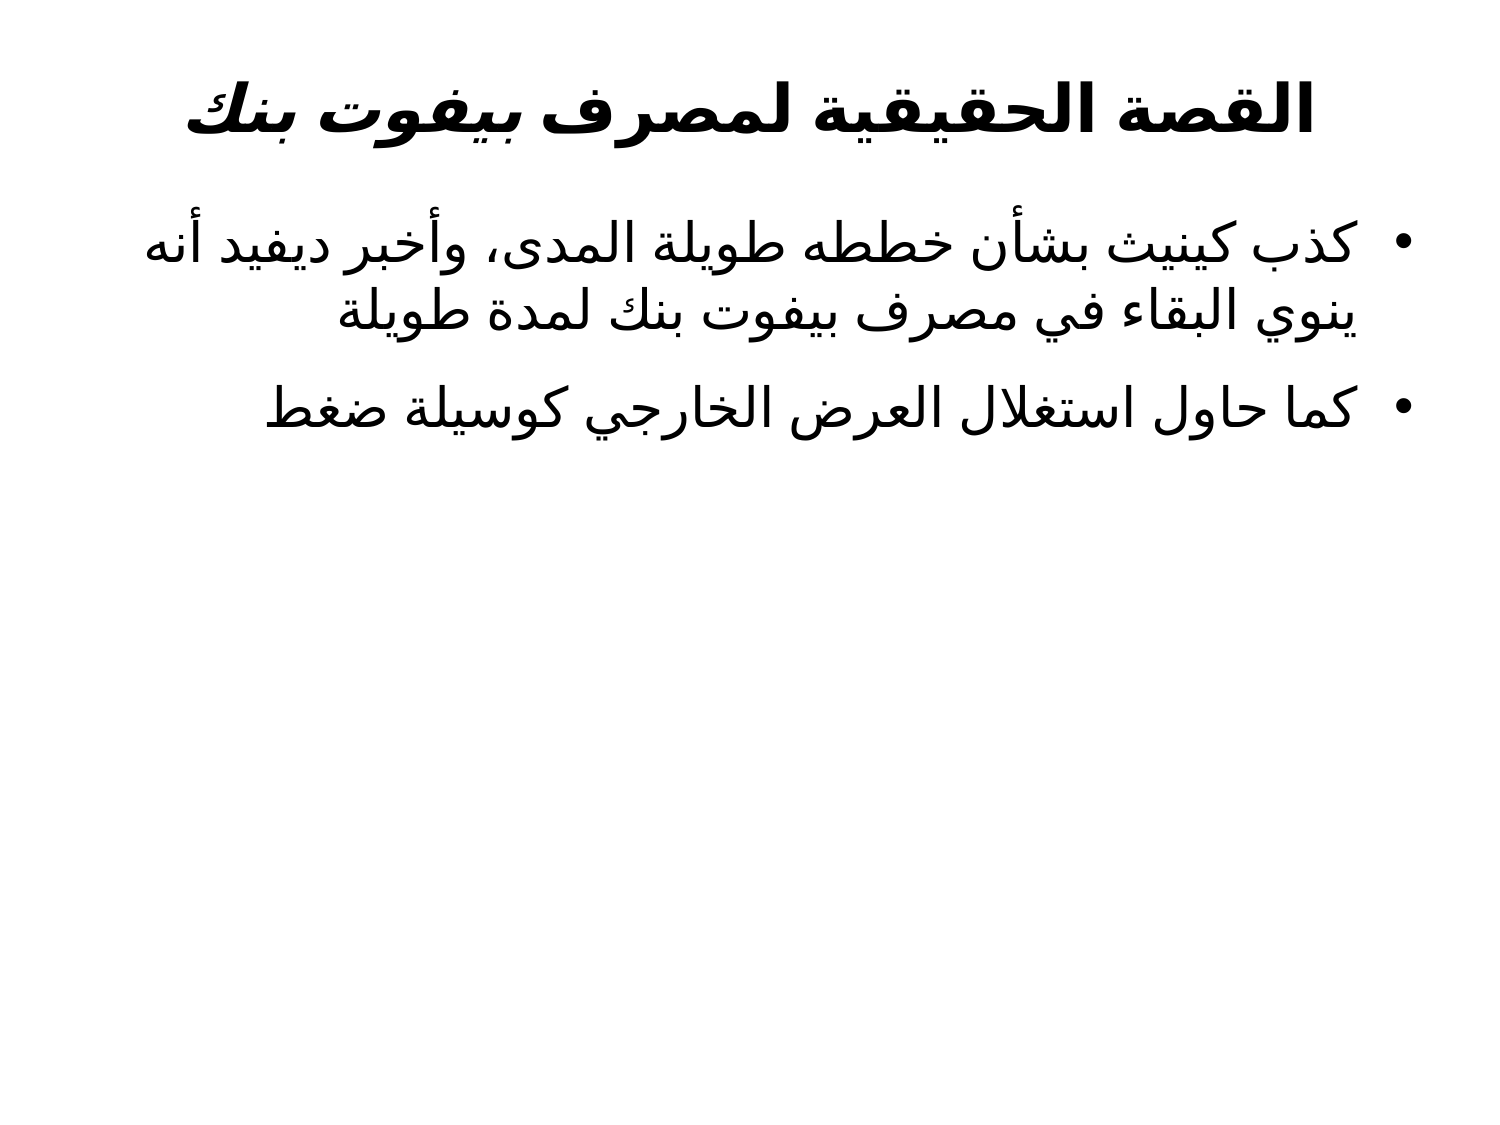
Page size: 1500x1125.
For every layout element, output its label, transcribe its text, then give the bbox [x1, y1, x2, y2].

list كذب كينيث بشأن خططه طويلة المدى، وأخبر ديفيد أنه ينوي البقاء في مصرف بيفوت بنك لمدة طويلة كما حاول استغلال العرض الخارجي كوسيلة ضغط لم يصدق ديفيد أنه حصل حقًا على عرض خارجي لم يحصل كينيث على الزيادة أو الترقية إلى منصب نائب الرئيس وغادر المصرف للحصول على درجة الماجستير في إدارة الأعمال ومتابعة مستقبله في الصين قام المصرف بتعيين نائب رئيس للقيام بالمهمة التي كان يؤديها كينيث كمساعد أول يتم التحقيق مع ديفيد حاليًا من قِبل المصرف بسبب ارتفاع معدل دوران الموظفين بين موظفيه المبتدئين [75, 200, 1425, 1125]
title القصة الحقيقية لمصرف بيفوت بنك [75, 12, 1425, 200]
